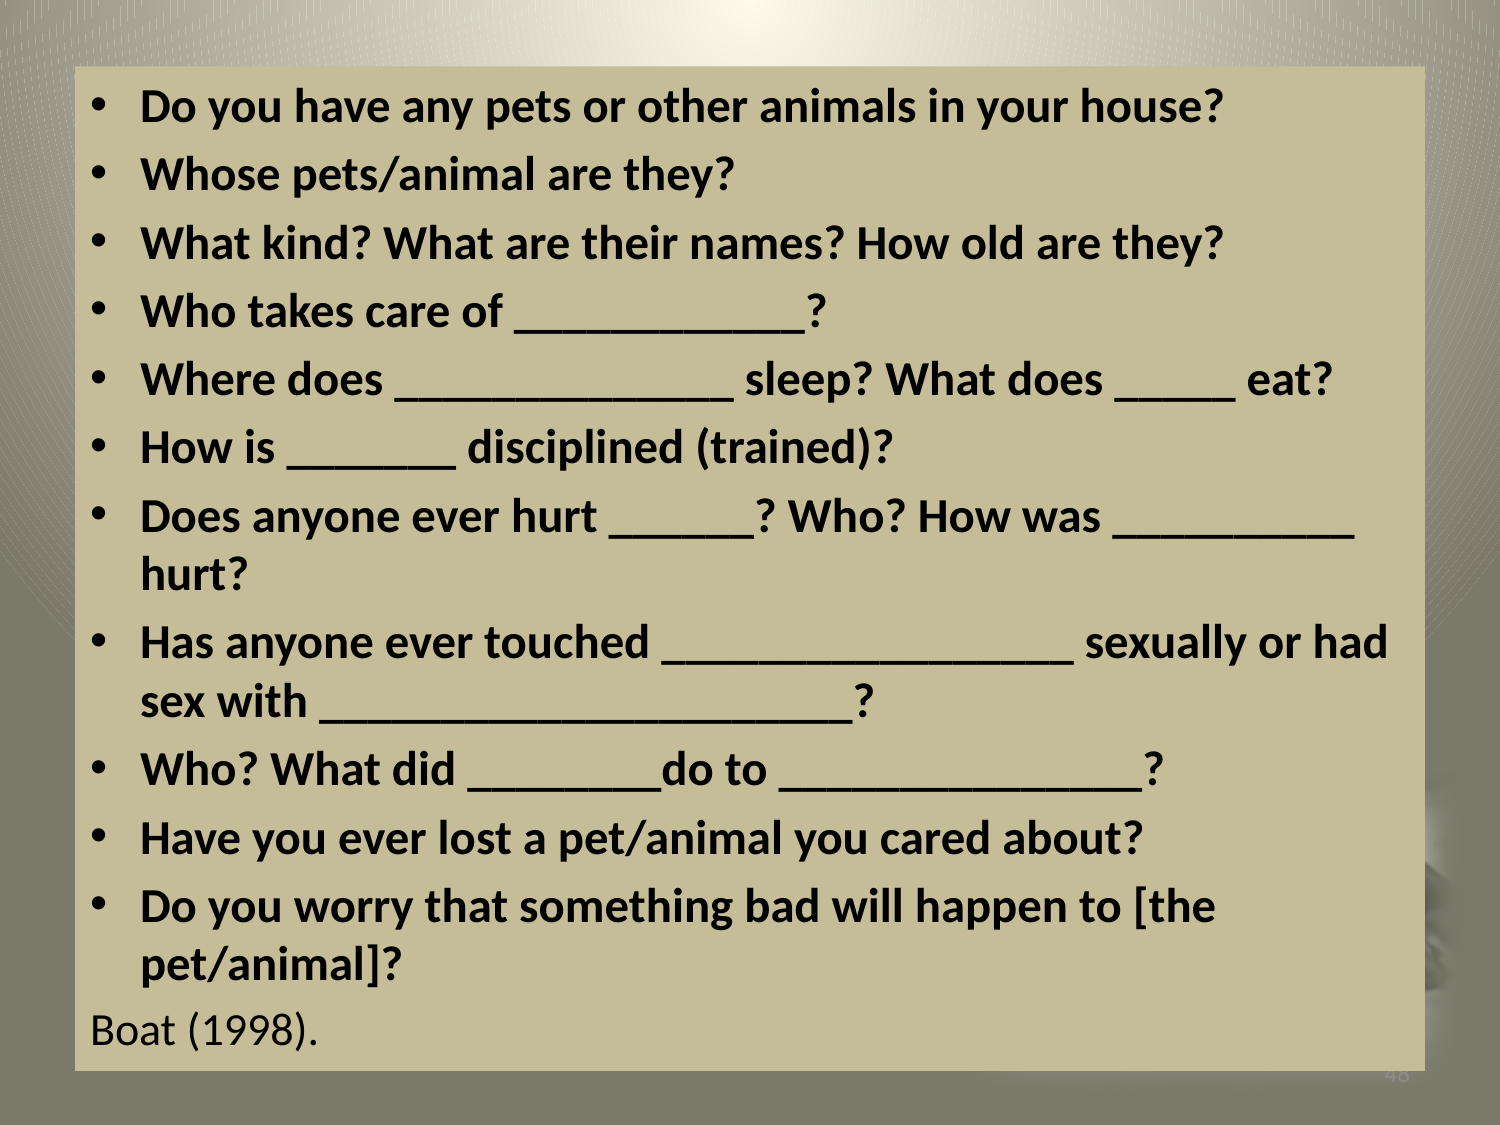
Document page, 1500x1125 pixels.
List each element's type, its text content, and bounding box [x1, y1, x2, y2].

list Do you have any pets or other animals in your house? Whose pets/animal are they? What kind? What are their names? How old are they? Who takes care of ____________? Where does ______________ sleep? What does _____ eat? How is _______ disciplined (trained)? Does anyone ever hurt ______? Who? How was __________ hurt? Has anyone ever touched _________________ sexually or had sex with ______________________? Who? What did ________do to _______________? Have you ever lost a pet/animal you cared about? Do you worry that something bad will happen to [the pet/animal]? Boat (1998). [75, 66, 1425, 1071]
slide_number 48 [1074, 1042, 1425, 1103]
